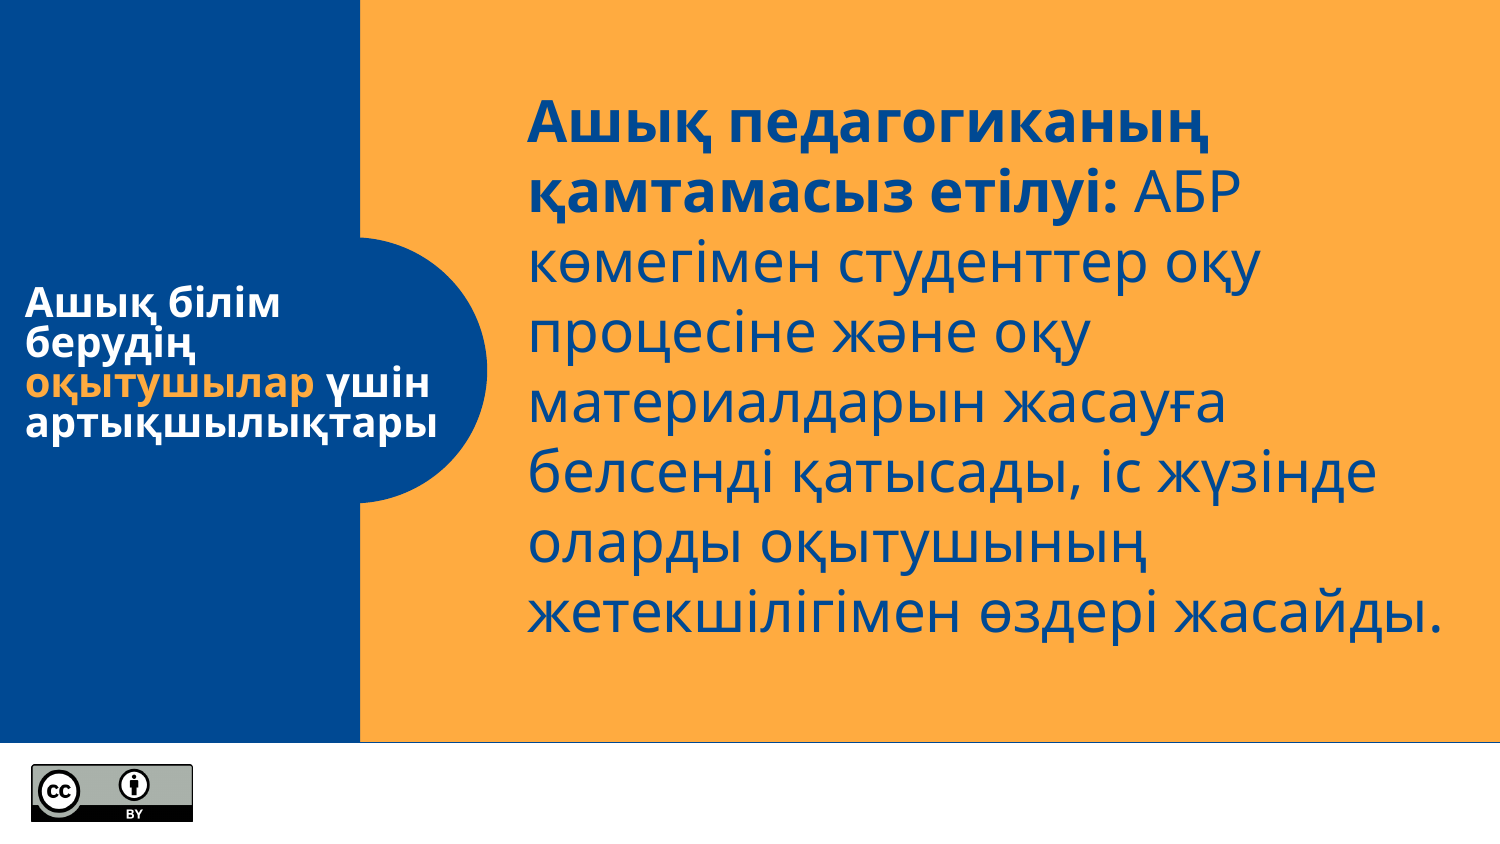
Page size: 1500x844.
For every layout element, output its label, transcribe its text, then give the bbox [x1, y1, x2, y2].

picture [31, 764, 193, 822]
text_box Ашық педагогиканың қамтамасыз етілуі: АБР көмегімен студенттер оқу процесіне және оқу материалдарын жасауға белсенді қатысады, іс жүзінде оларды оқытушының жетекшілігімен өздері жасайды. [512, 69, 1480, 659]
text_box [254, 461, 452, 504]
text_box Ашық білім берудің оқытушылар үшін артықшылықтары [9, 271, 466, 461]
text_box [466, 298, 488, 443]
text_box [0, 750, 1500, 844]
text_box [263, 237, 443, 271]
text_box [0, 0, 361, 742]
